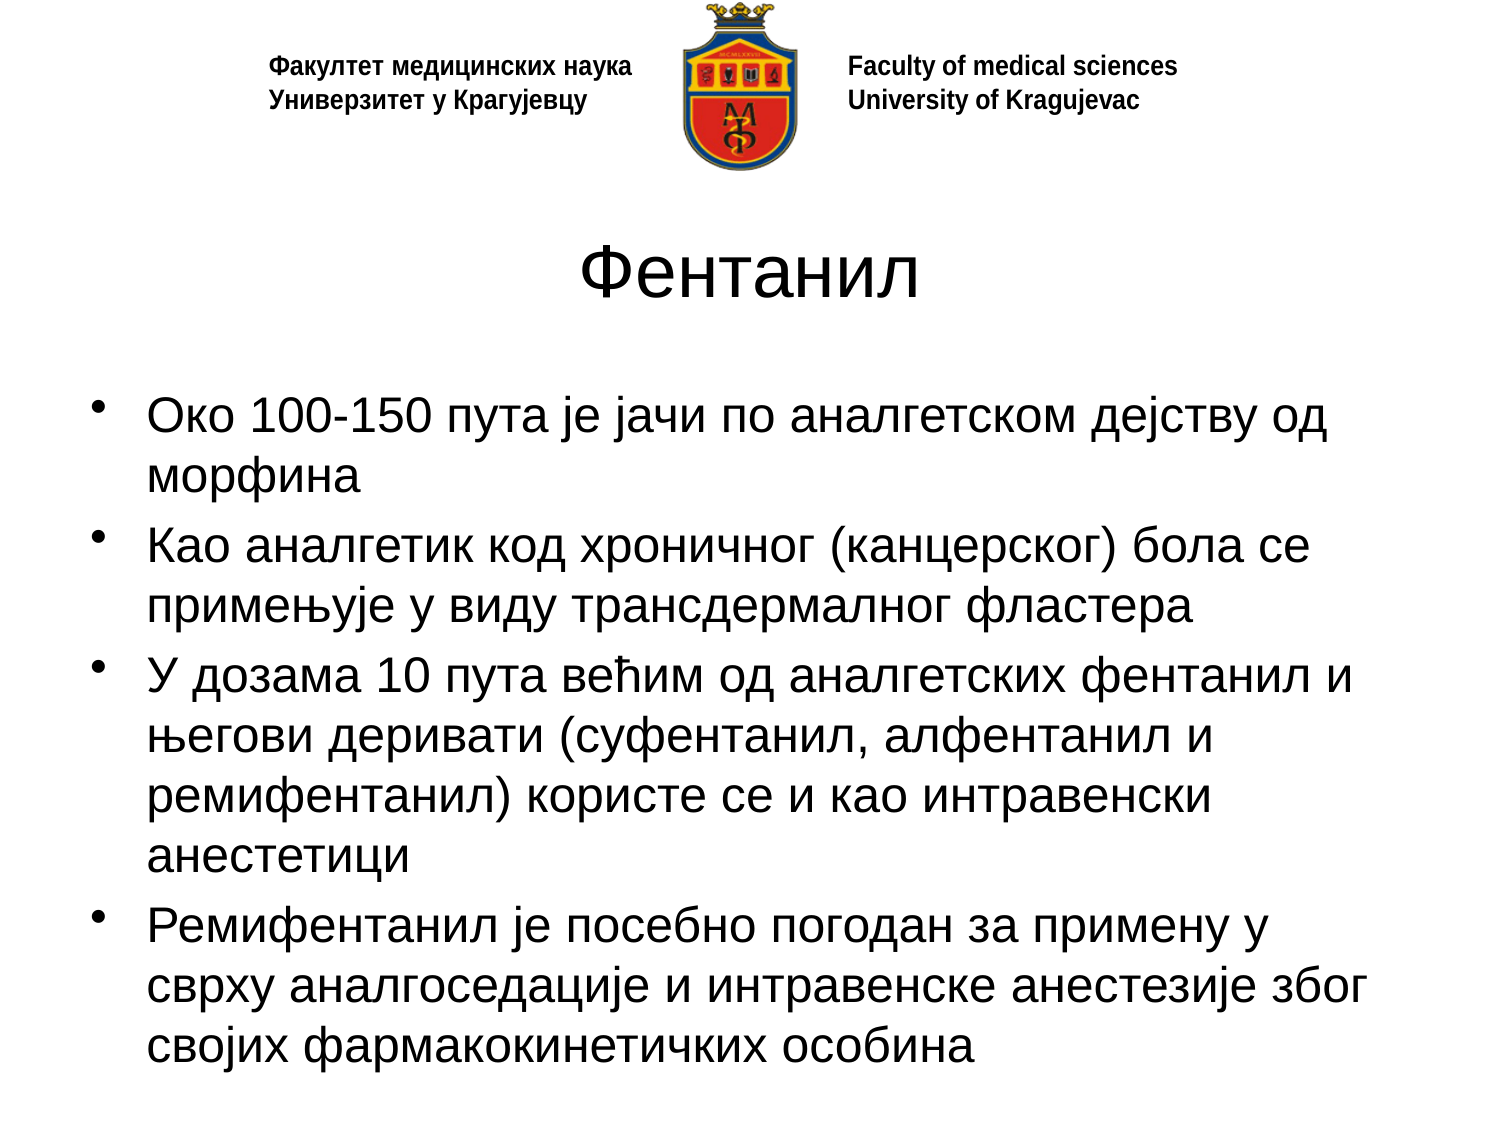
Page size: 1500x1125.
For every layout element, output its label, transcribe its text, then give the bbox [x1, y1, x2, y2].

list Око 100-150 пута је јачи по аналгетском дејству од морфина Као аналгетик код хроничног (канцерског) бола се примењује у виду трансдермалног фластера У дозама 10 пута већим од аналгетских фентанил и његови деривати (суфентанил, алфентанил и ремифентанил) користе се и као интравенски анестетици Ремифентанил је посебно погодан за примену у сврху аналгоседације и интравенске анестезије због својих фармакокинетичких особина [74, 374, 1426, 1118]
title Фентанил [74, 173, 1426, 362]
